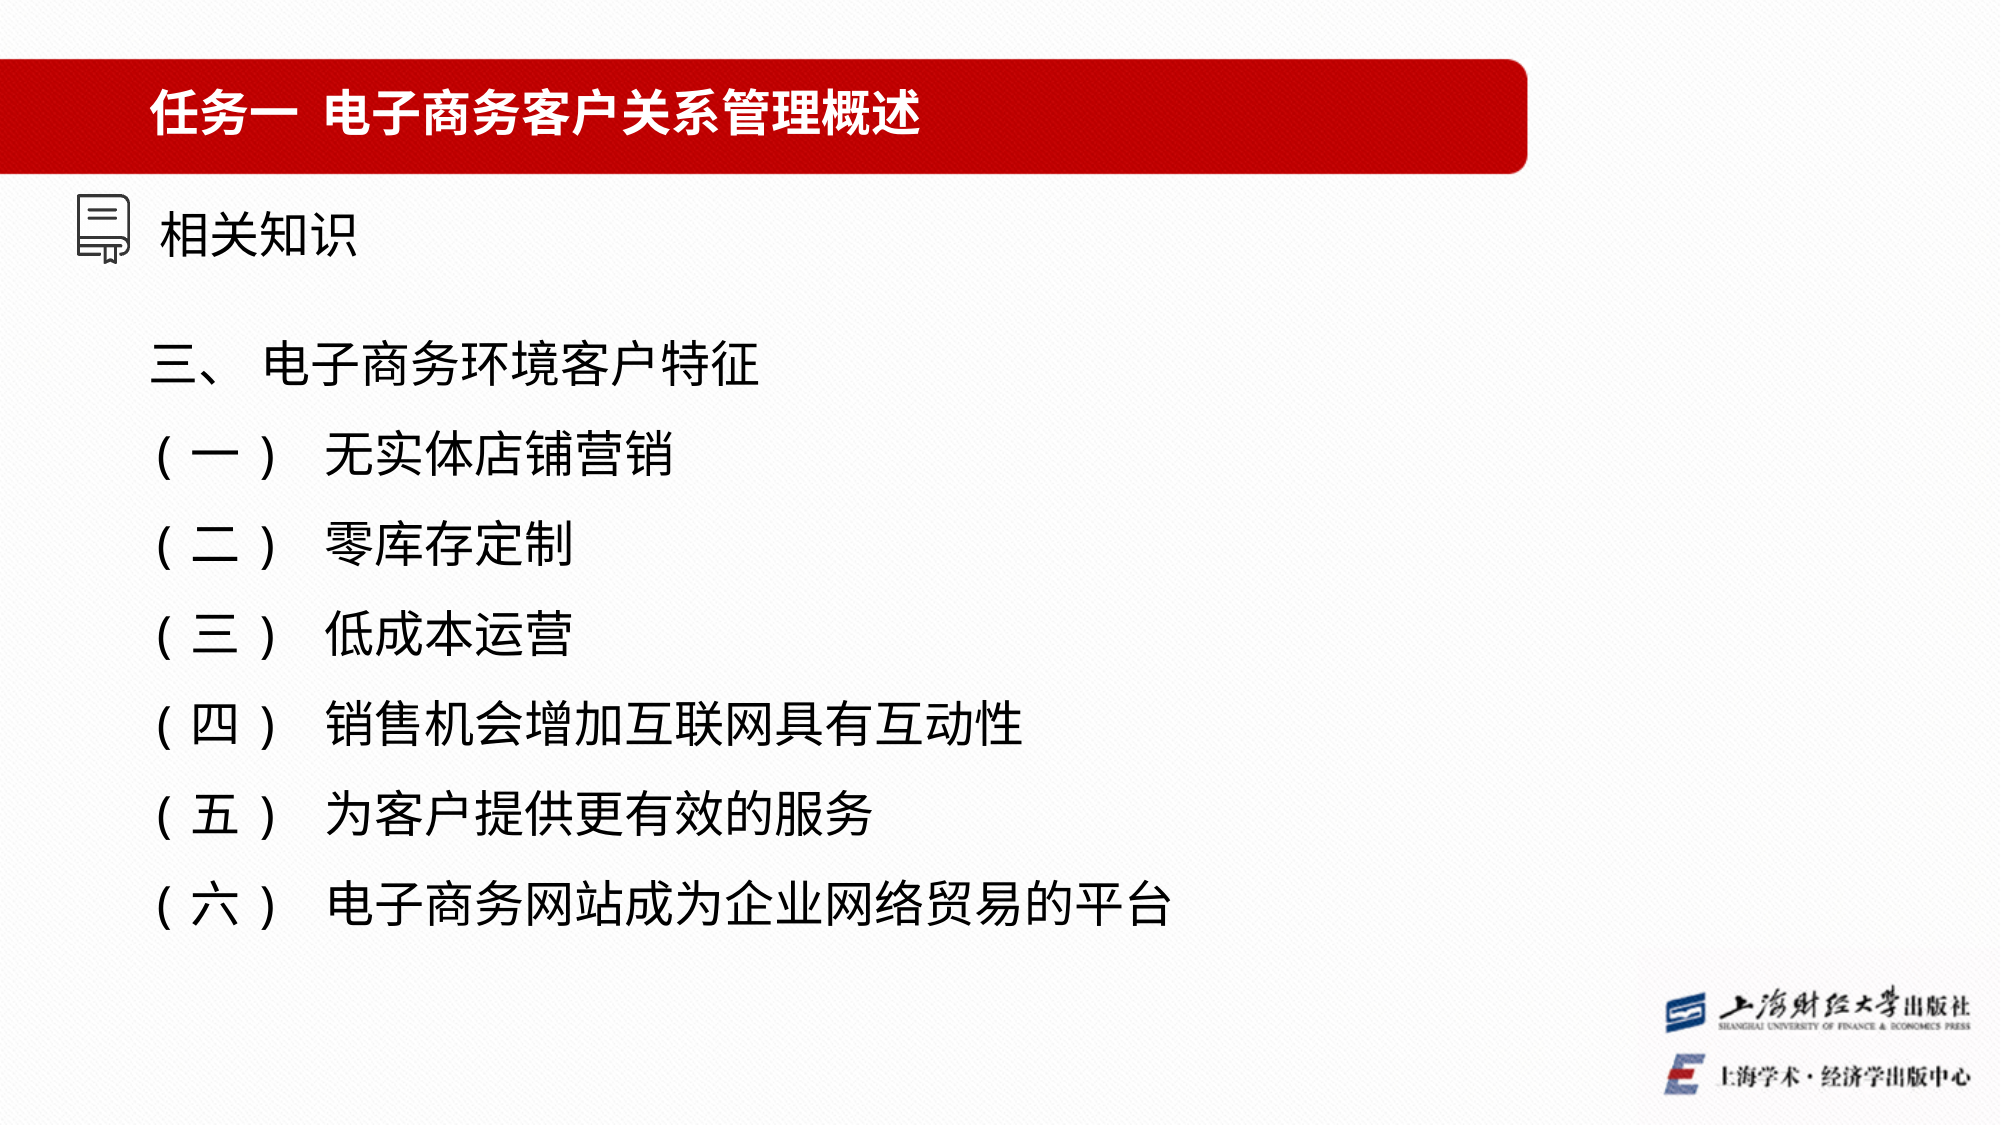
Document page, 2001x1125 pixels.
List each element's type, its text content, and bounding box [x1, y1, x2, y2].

text_box 相关知识 [144, 196, 812, 271]
text_box 三、 电子商务环境客户特征 (一) 无实体店铺营销 (二) 零库存定制 (三) 低成本运营 (四) 销售机会增加互联网具有互动性 (五) 为客户提供更有效的服务 (六) 电子商务网站成为企业网络贸易的平台 [134, 294, 1322, 940]
text_box 任务一 电子商务客户关系管理概述 [134, 49, 1775, 173]
picture [0, 0, 2001, 1125]
